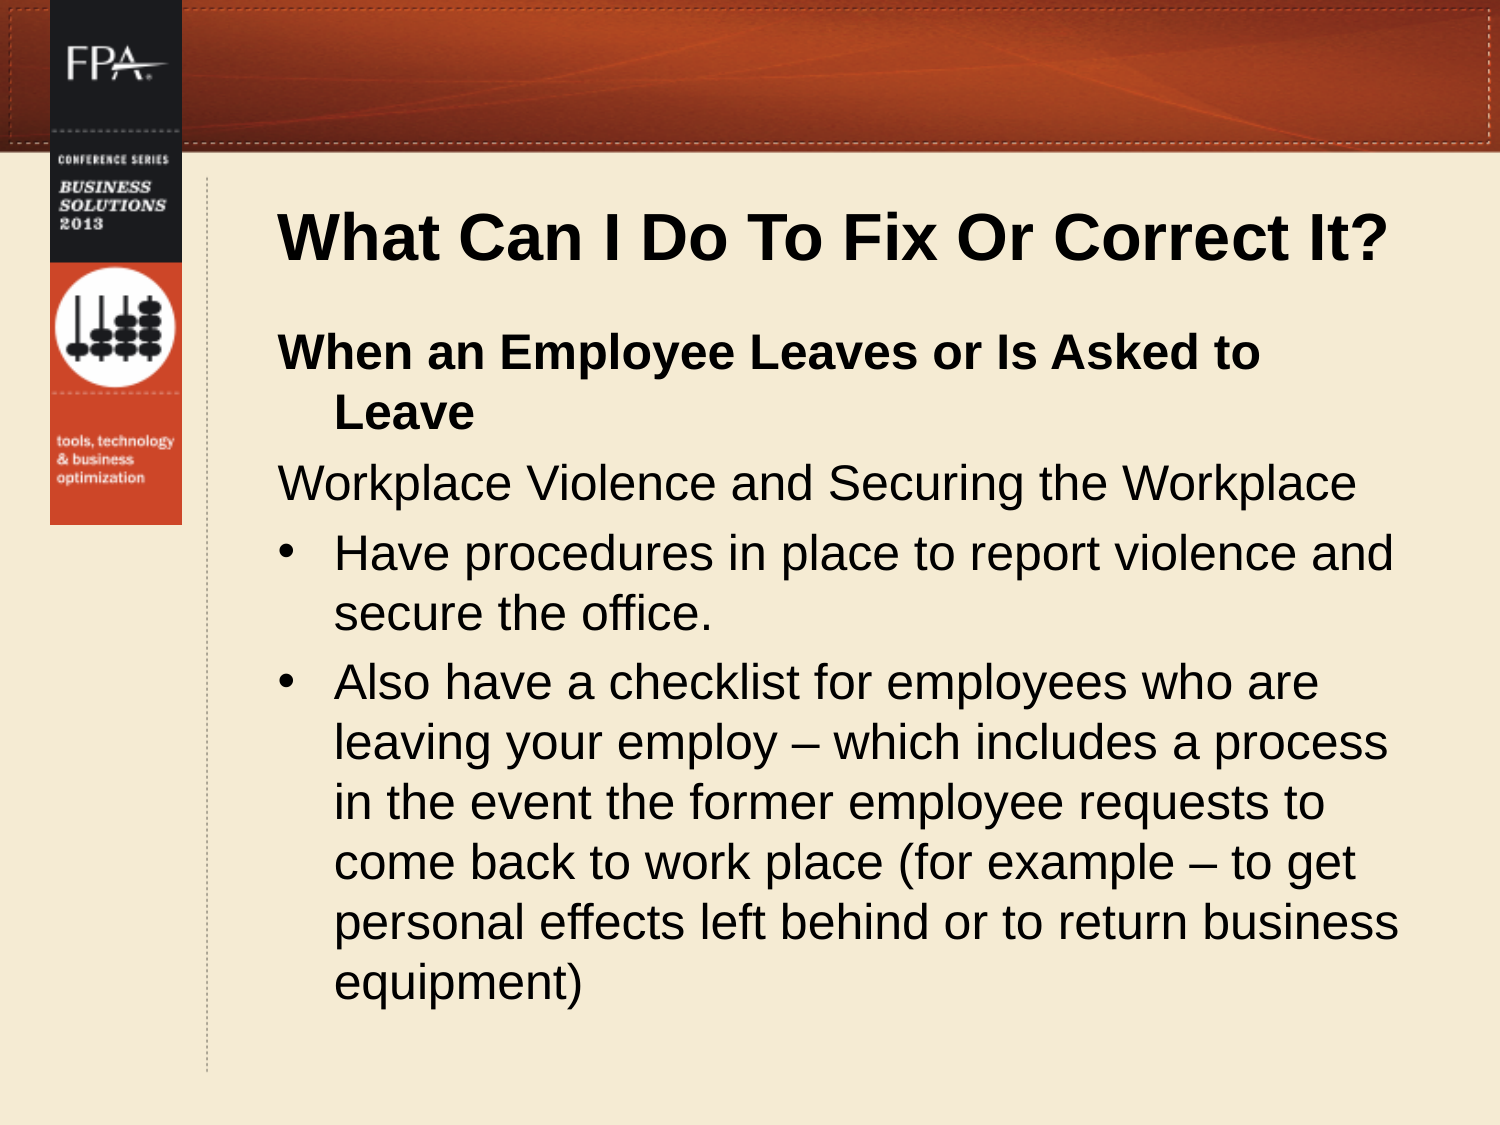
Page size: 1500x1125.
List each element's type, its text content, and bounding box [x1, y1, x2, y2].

title What Can I Do To Fix Or Correct It? [262, 174, 1426, 313]
picture [0, 0, 1500, 1125]
list When an Employee Leaves or Is Asked to Leave Workplace Violence and Securing the Workplace Have procedures in place to report violence and secure the office. Also have a checklist for employees who are leaving your employ – which includes a process in the event the former employee requests to come back to work place (for example – to get personal effects left behind or to return business equipment) [262, 312, 1425, 1005]
